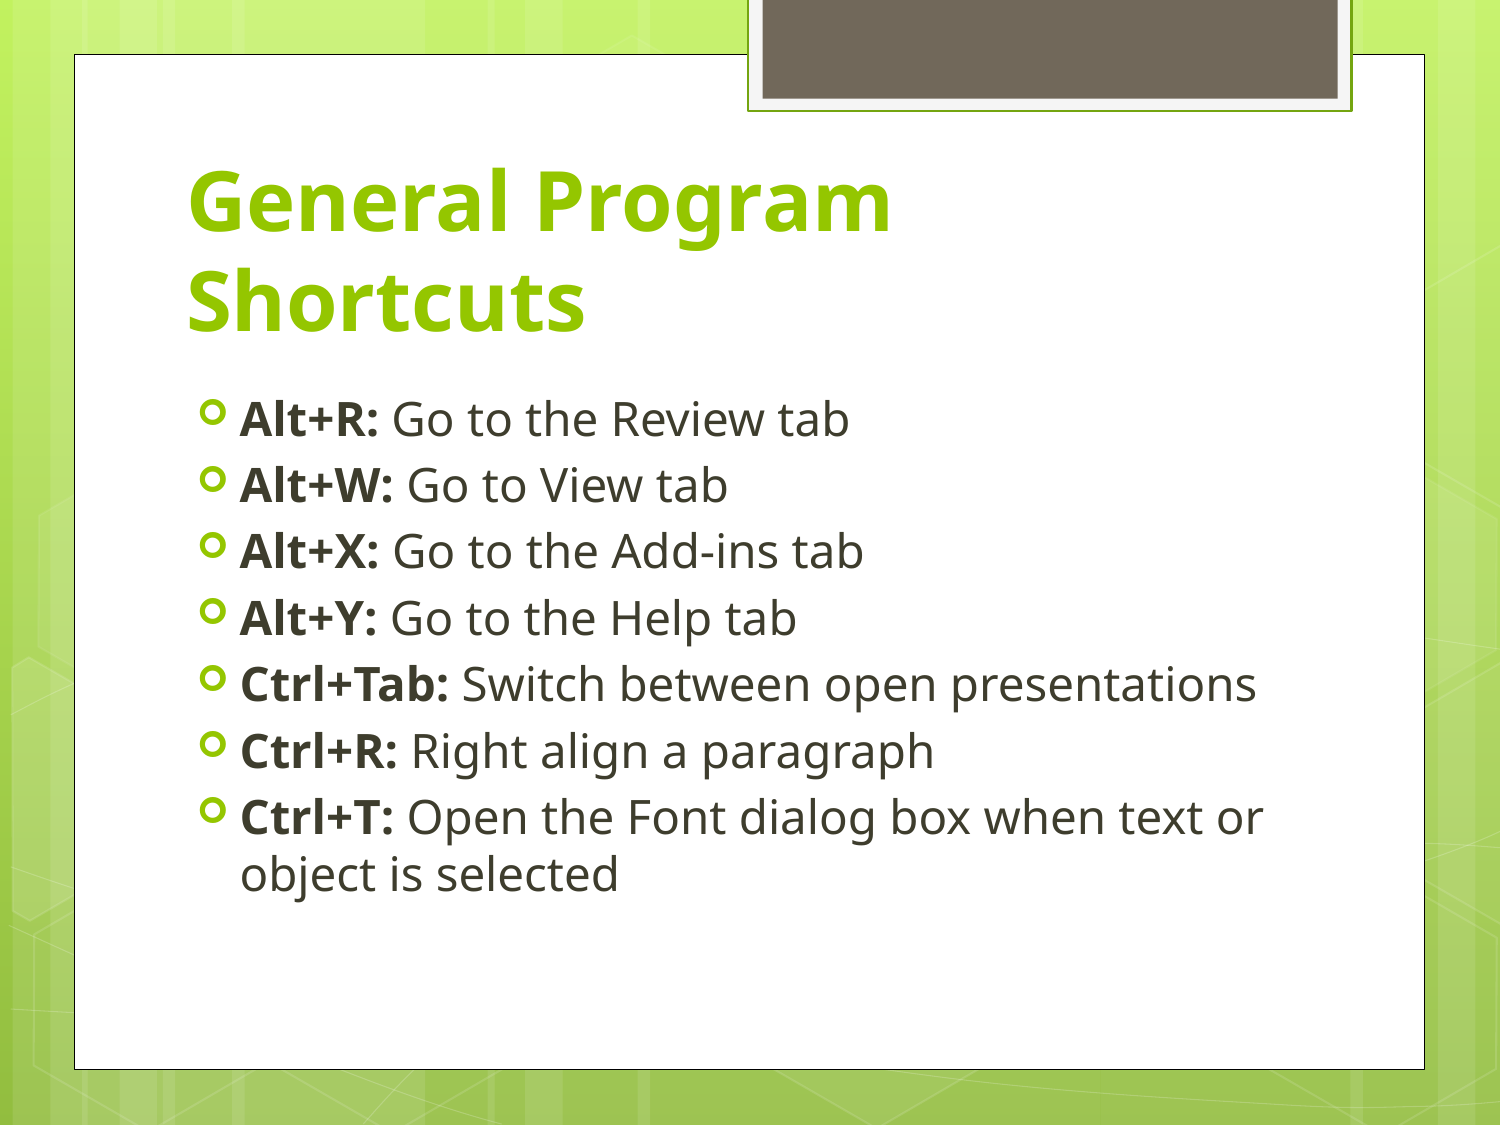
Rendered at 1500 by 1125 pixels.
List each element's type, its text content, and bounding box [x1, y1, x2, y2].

list Alt+R: Go to the Review tab Alt+W: Go to View tab Alt+X: Go to the Add-ins tab Alt+Y: Go to the Help tab Ctrl+Tab: Switch between open presentations Ctrl+R: Right align a paragraph Ctrl+T: Open the Font dialog box when text or object is selected [171, 381, 1283, 957]
title General Program Shortcuts [171, 168, 1324, 357]
